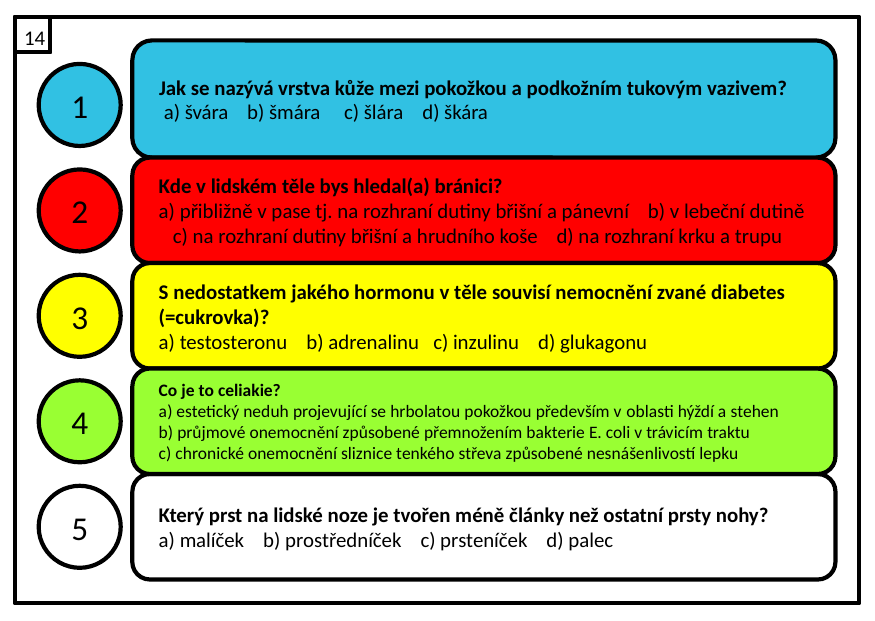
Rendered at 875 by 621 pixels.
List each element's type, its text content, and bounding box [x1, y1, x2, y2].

text_box 14 [0, 17, 63, 57]
text_box [13, 15, 861, 605]
text_box 5 [36, 483, 123, 570]
text_box 4 [36, 378, 123, 465]
text_box 1 [36, 61, 123, 149]
text_box Který prst na lidské noze je tvořen méně články než ostatní prsty nohy? a) malíček b) prostředníček c) prsteníček d) palec [130, 474, 838, 582]
text_box Co je to celiakie? a) estetický neduh projevující se hrbolatou pokožkou především v oblasti hýždí a stehen b) průjmové onemocnění způsobené přemnožením bakterie E. coli v trávicím traktu c) chronické onemocnění sliznice tenkého střeva způsobené nesnášenlivostí lepku [130, 366, 838, 477]
text_box S nedostatkem jakého hormonu v těle souvisí nemocnění zvané diabetes (=cukrovka)? a) testosteronu b) adrenalinu c) inzulinu d) glukagonu [130, 260, 838, 368]
text_box Jak se nazývá vrstva kůže mezi pokožkou a podkožním tukovým vazivem? a) švára b) šmára c) šlára d) škára [130, 38, 838, 157]
text_box 2 [36, 167, 123, 254]
text_box Kde v lidském těle bys hledal(a) bránici? a) přibližně v pase tj. na rozhraní dutiny břišní a pánevní b) v lebeční dutině c) na rozhraní dutiny břišní a hrudního koše d) na rozhraní krku a trupu [130, 155, 838, 263]
text_box 3 [36, 272, 123, 359]
